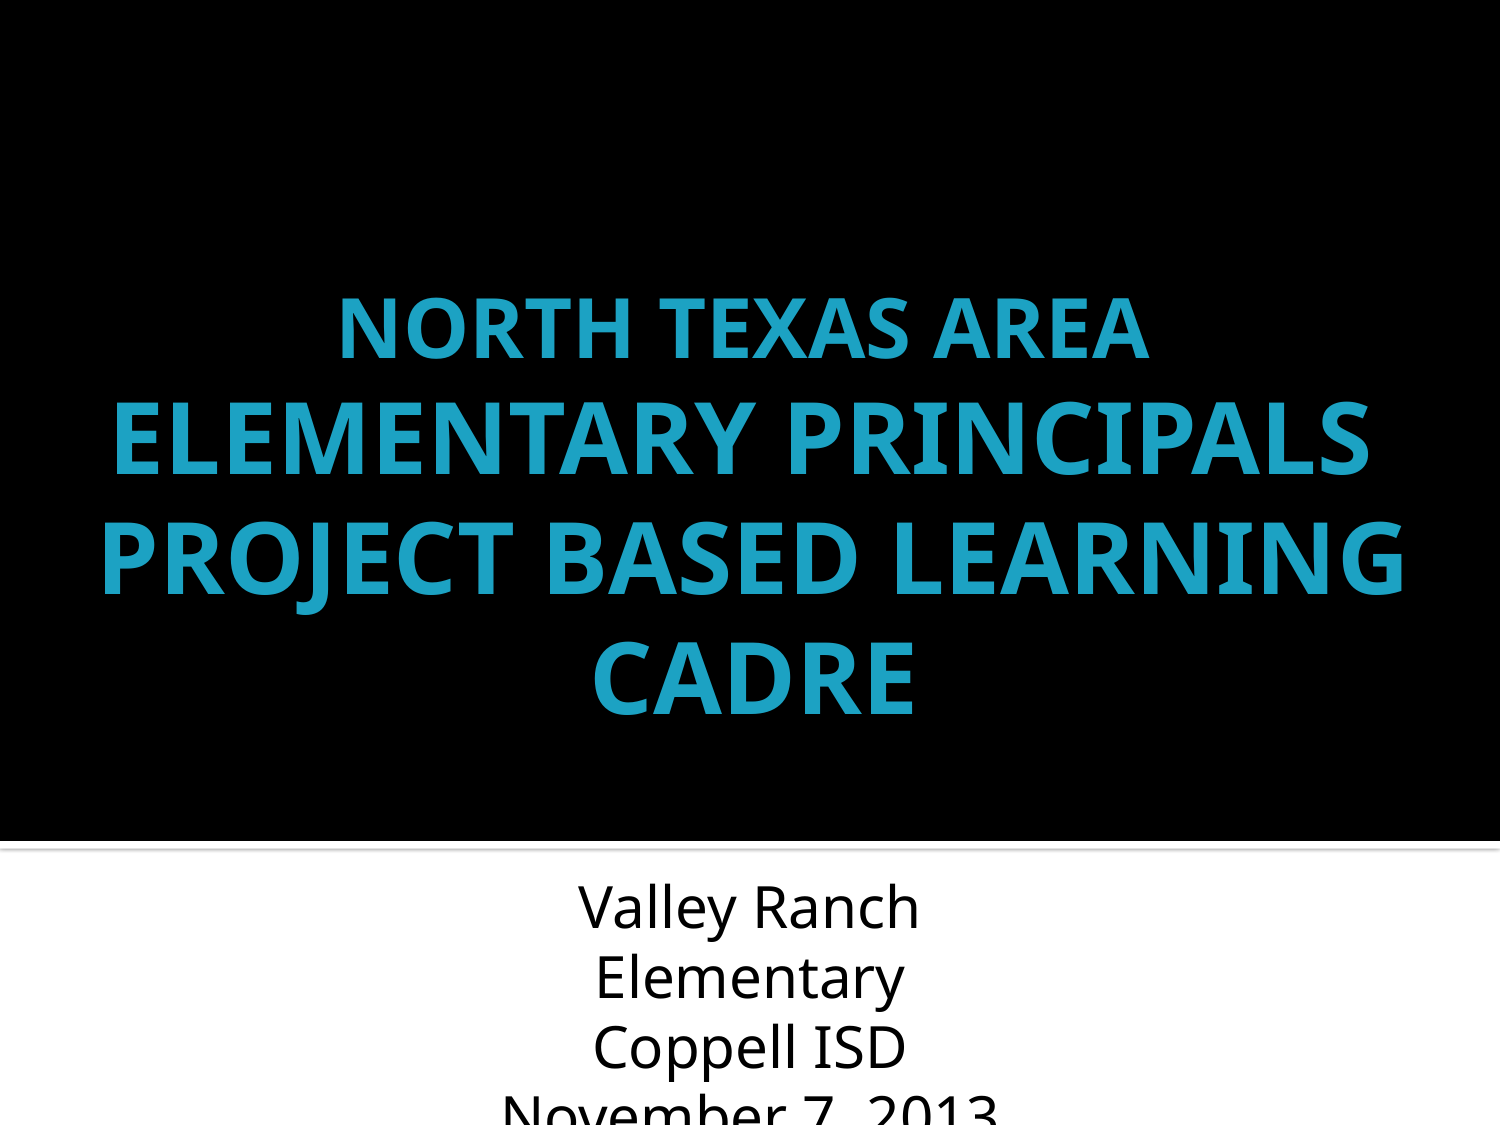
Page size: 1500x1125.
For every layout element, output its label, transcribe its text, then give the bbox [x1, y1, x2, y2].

title NORTH TEXAS AREA ELEMENTARY PRINCIPALS PROJECT BASED LEARNING CADRE [0, 174, 1500, 813]
text_box Valley Ranch Elementary Coppell ISD November 7, 2013 [437, 862, 1063, 1125]
